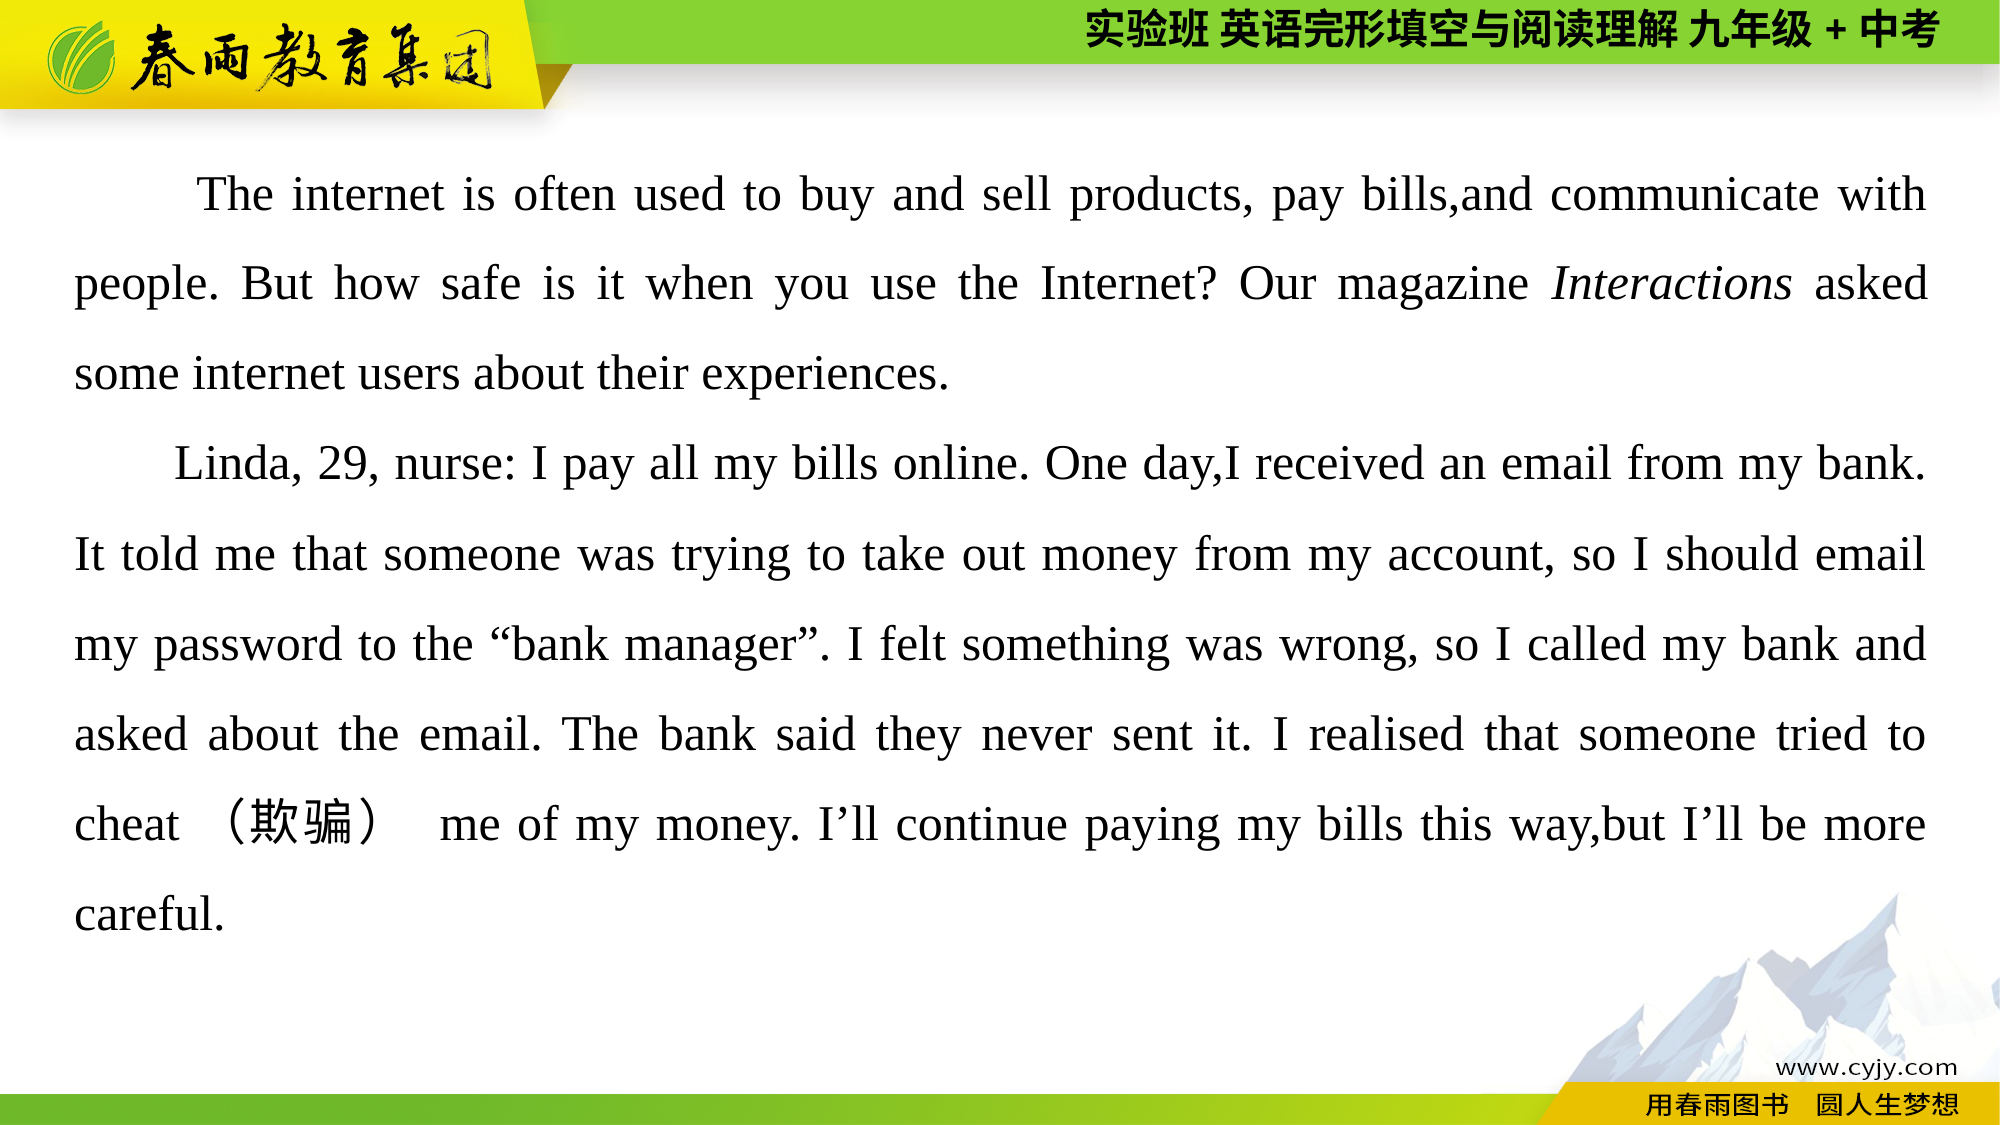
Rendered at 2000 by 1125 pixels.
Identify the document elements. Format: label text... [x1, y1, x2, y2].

list The internet is often used to buy and sell products, pay bills,and communicate with people. But how safe is it when you use the Internet? Our magazine Interactions asked some internet users about their experiences. Linda, 29, nurse: I pay all my bills online. One day,I received an email from my bank. It told me that someone was trying to take out money from my account, so I should email my password to the “bank manager”. I felt something was wrong, so I called my bank and asked about the email. The bank said they never sent it. I realised that someone tried to cheat（欺骗） me of my money. I’ll continue paying my bills this way,but I’ll be more careful. [59, 122, 1944, 956]
picture [0, 0, 2000, 1125]
